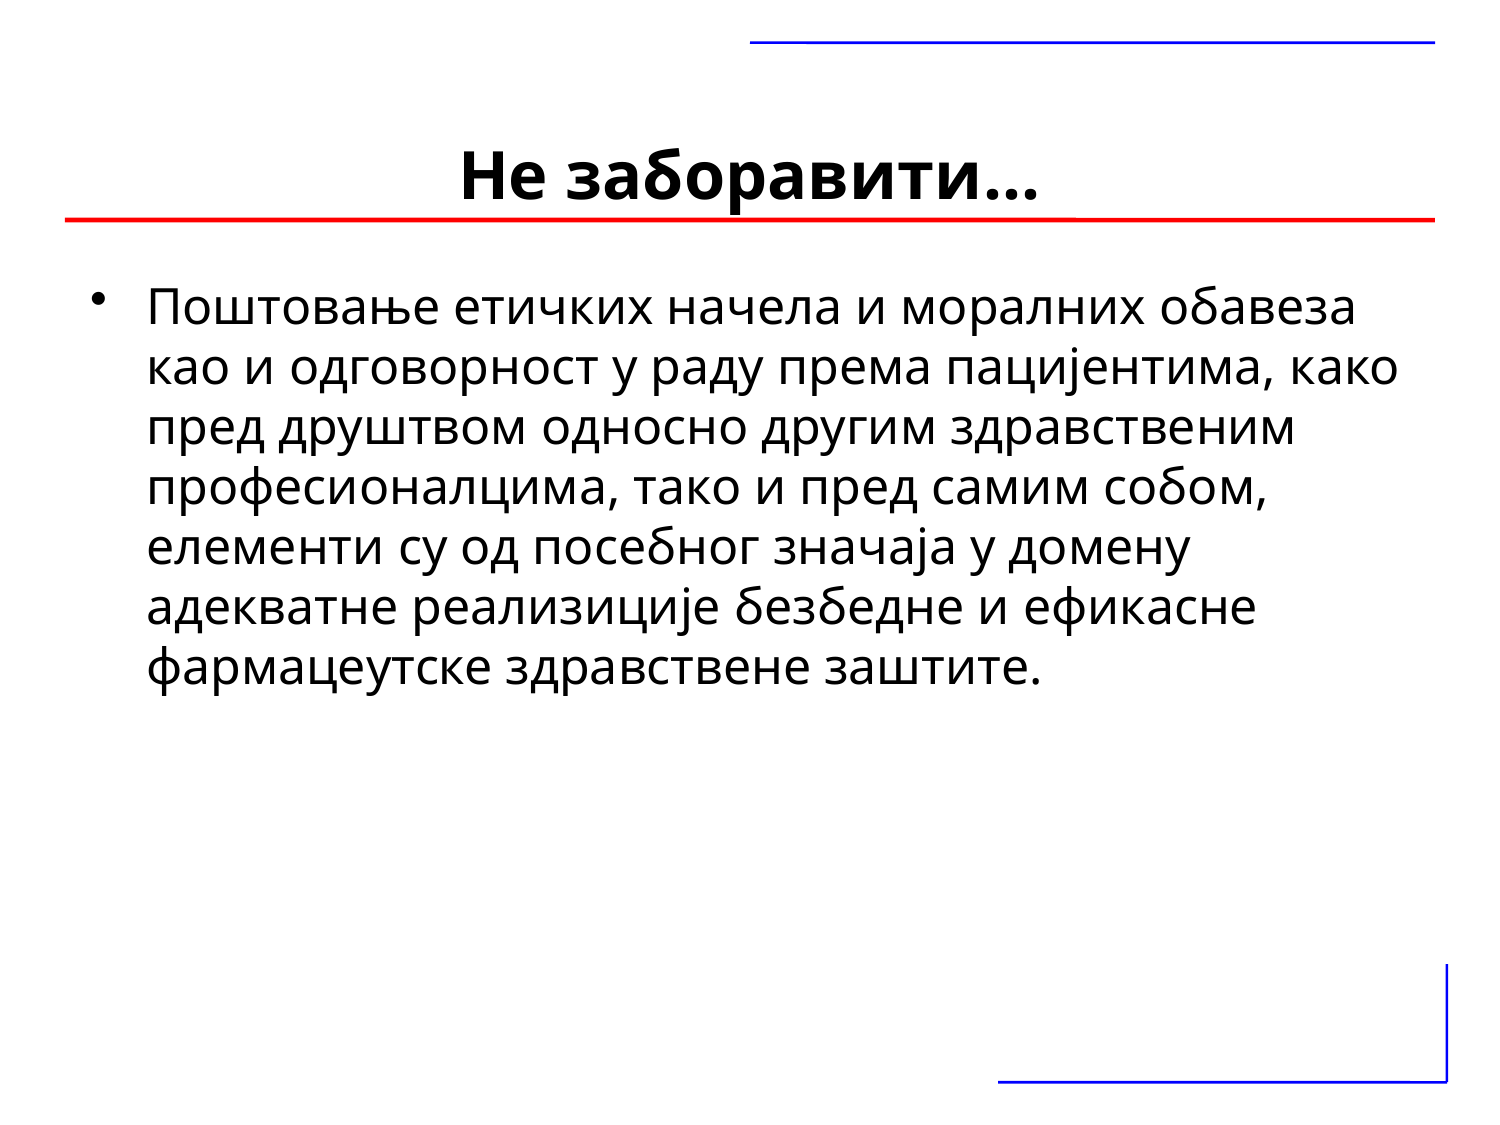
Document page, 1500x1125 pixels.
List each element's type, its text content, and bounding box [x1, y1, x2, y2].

title Не заборавити... [74, 19, 1424, 221]
list Поштовање етичких начела и моралних обавеза као и одговорност у раду према пацијентима, како пред друштвом односно другим здравственим професионалцима, тако и пред самим собом, елементи су од посебног значаја у домену адекватне реализиције безбедне и ефикасне фармацеутске здравствене заштите. [74, 266, 1436, 992]
